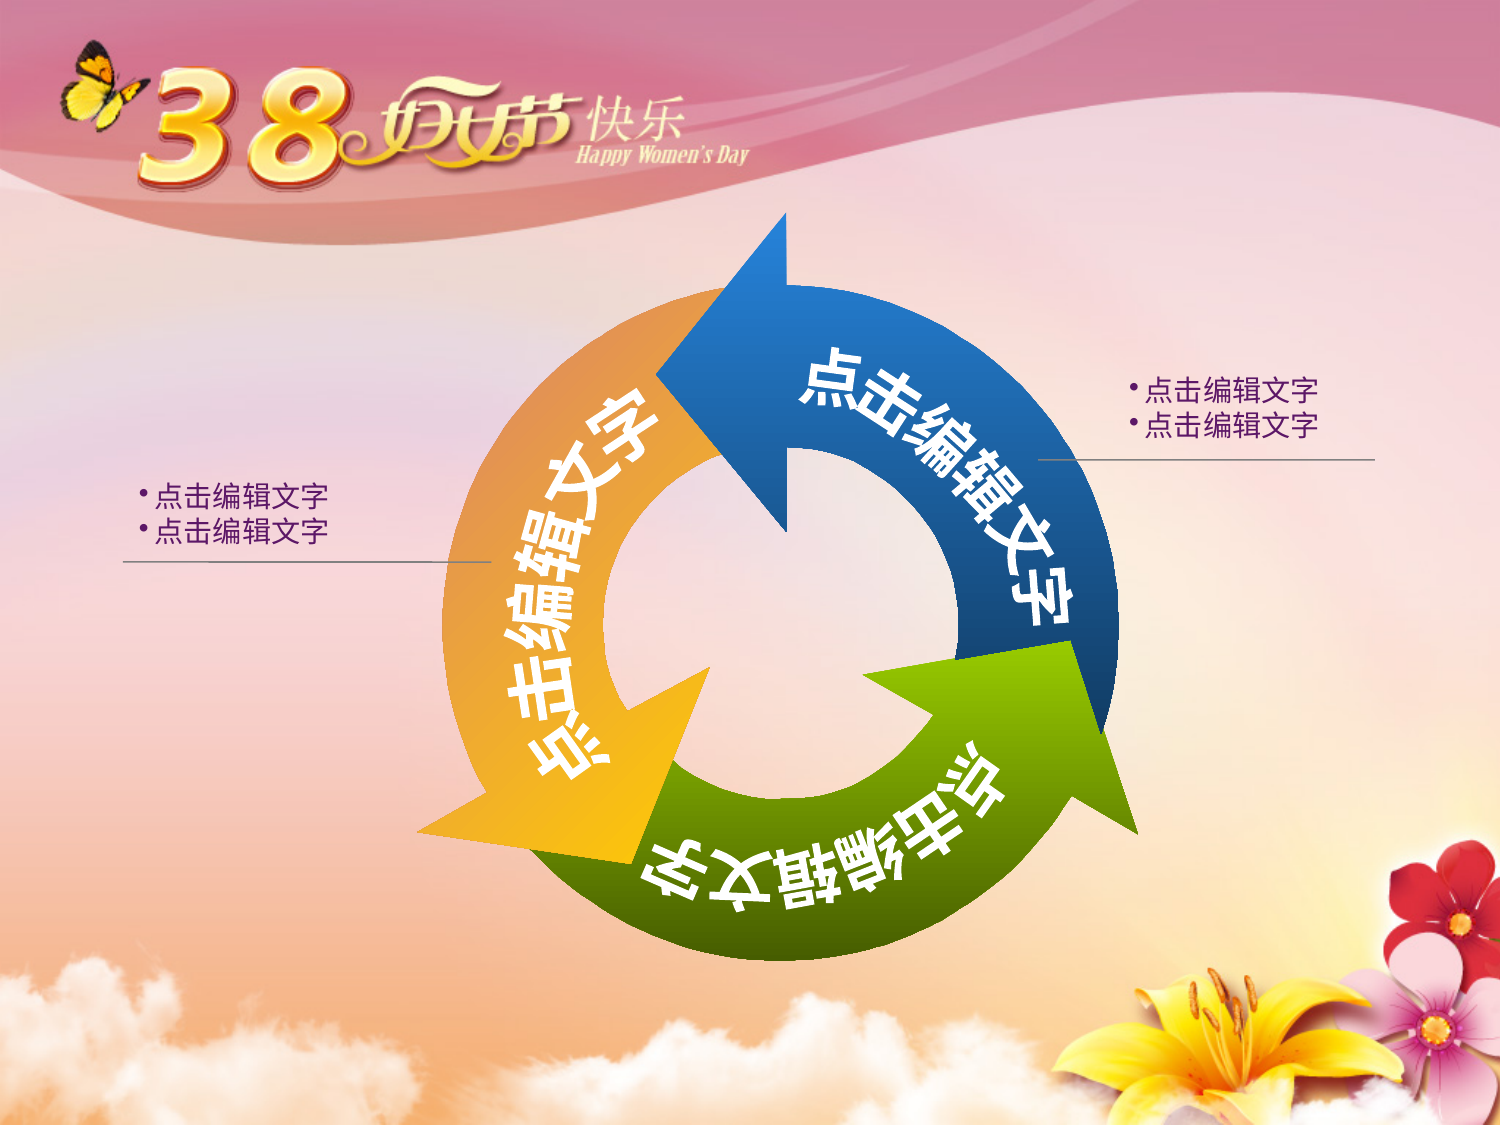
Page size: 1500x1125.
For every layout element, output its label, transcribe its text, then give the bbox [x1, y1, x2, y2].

text_box 点击编辑文字 点击编辑文字 [1112, 364, 1337, 451]
text_box 点击编辑文字 点击编辑文字 [122, 470, 347, 557]
picture [0, 0, 1500, 1125]
text_box [529, 641, 1138, 961]
text_box [417, 288, 724, 864]
text_box [656, 212, 1120, 735]
